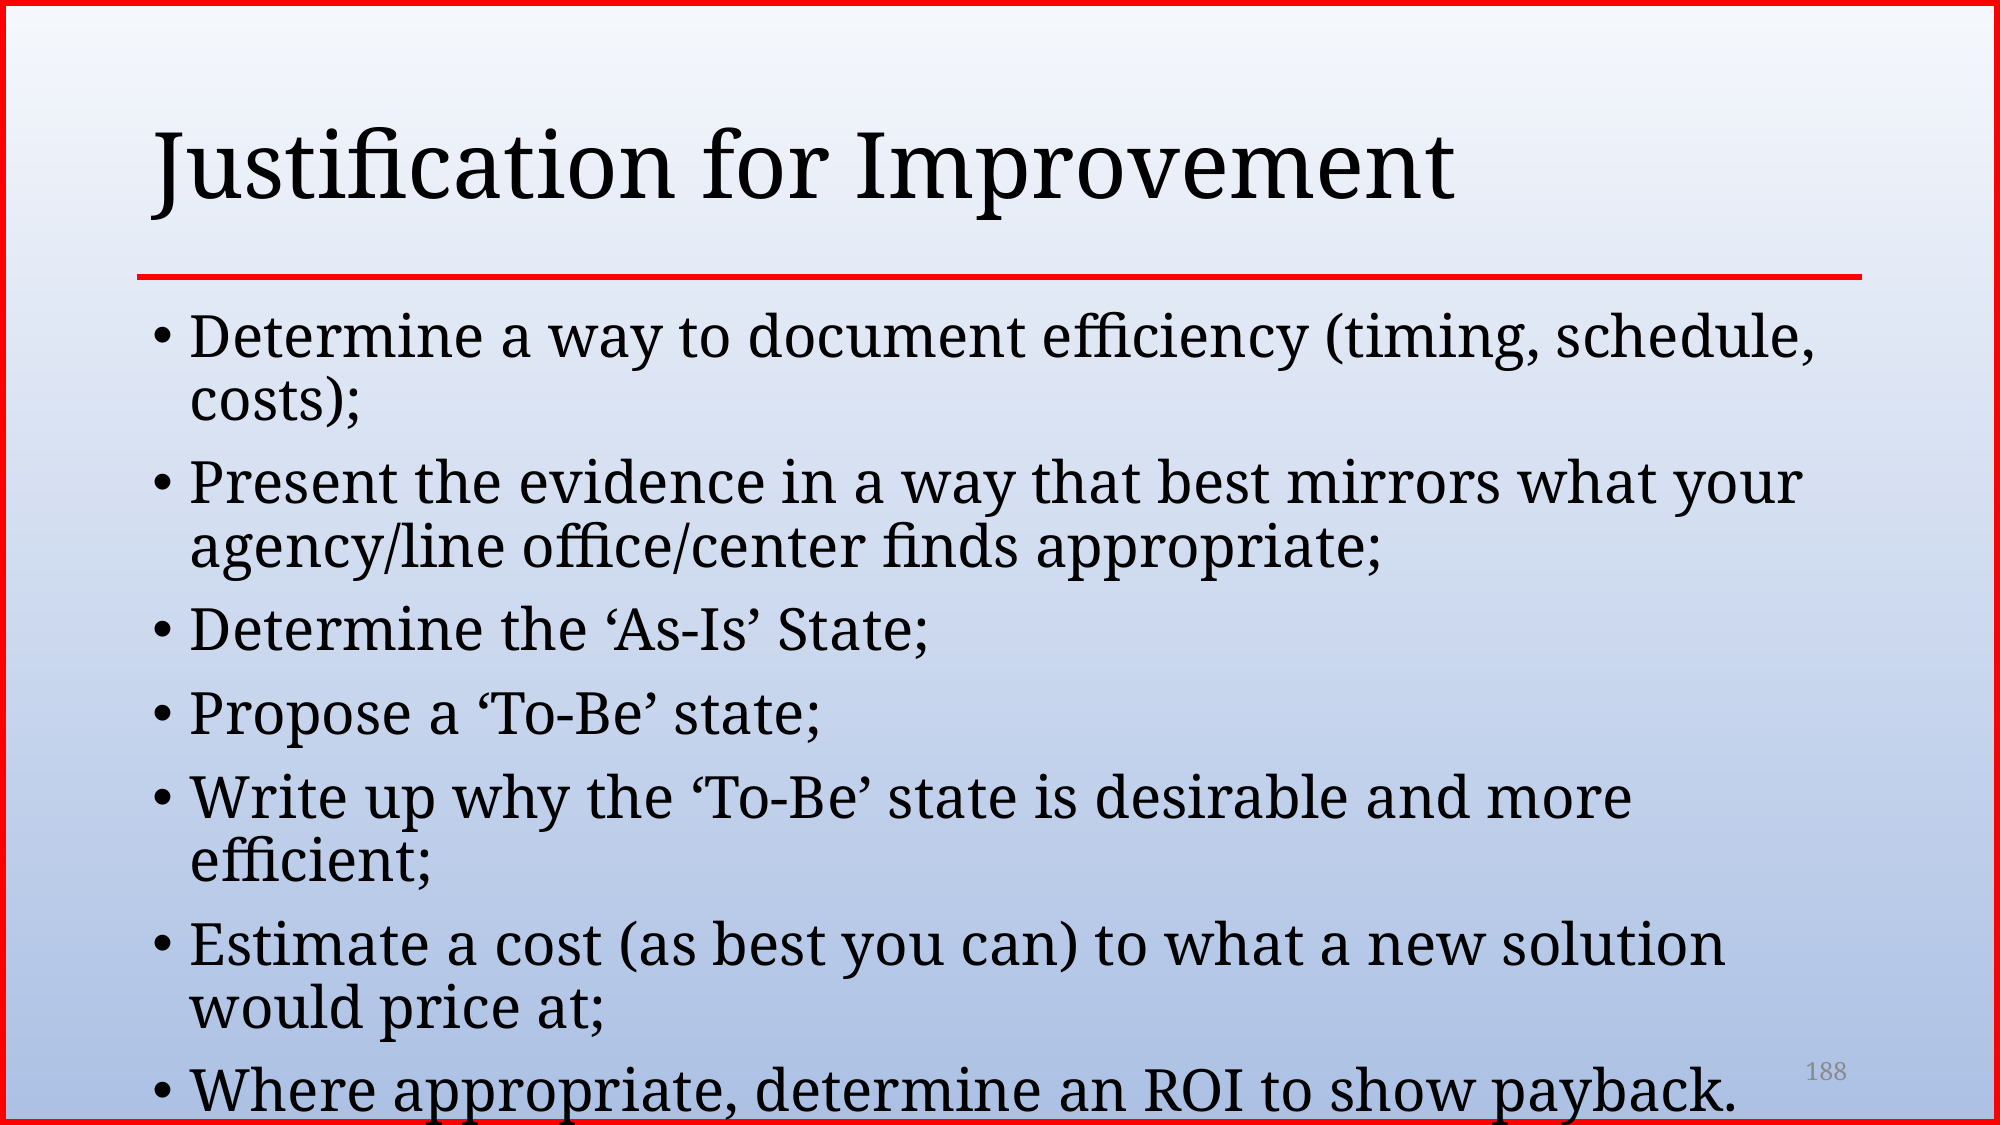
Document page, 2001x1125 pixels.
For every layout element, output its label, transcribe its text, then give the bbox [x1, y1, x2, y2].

list Determine a way to document efficiency (timing, schedule, costs); Present the evidence in a way that best mirrors what your agency/line office/center finds appropriate; Determine the ‘As-Is’ State; Propose a ‘To-Be’ state; Write up why the ‘To-Be’ state is desirable and more efficient; Estimate a cost (as best you can) to what a new solution would price at; Where appropriate, determine an ROI to show payback. [137, 299, 1863, 1014]
title Justification for Improvement [137, 59, 1863, 278]
slide_number 188 [1412, 1042, 1863, 1103]
